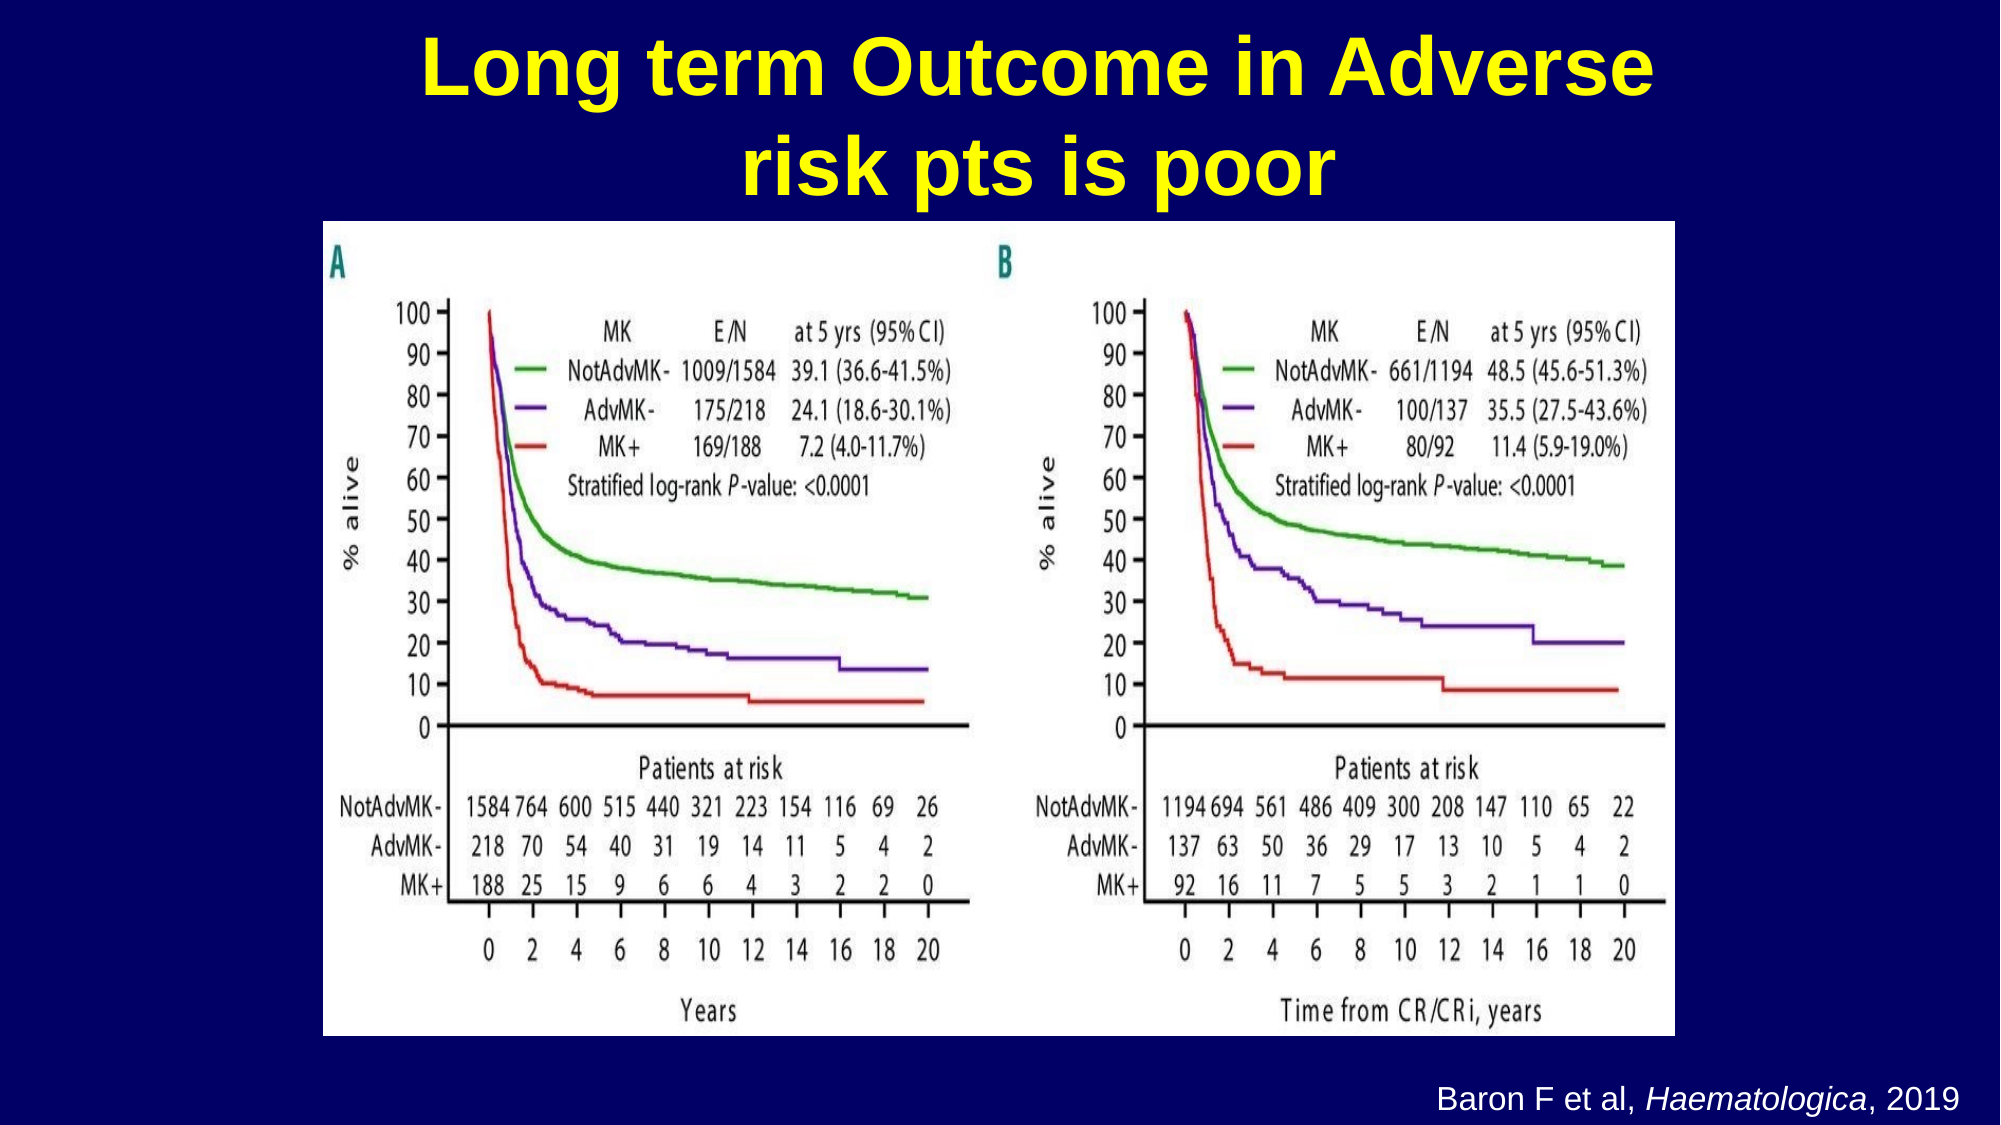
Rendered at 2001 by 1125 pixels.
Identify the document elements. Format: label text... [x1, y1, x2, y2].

picture [323, 221, 1676, 1036]
text_box Baron F et al, Haematologica, 2019 [699, 1069, 1975, 1125]
title Long term Outcome in Adverse risk pts is poor [401, 0, 1677, 222]
